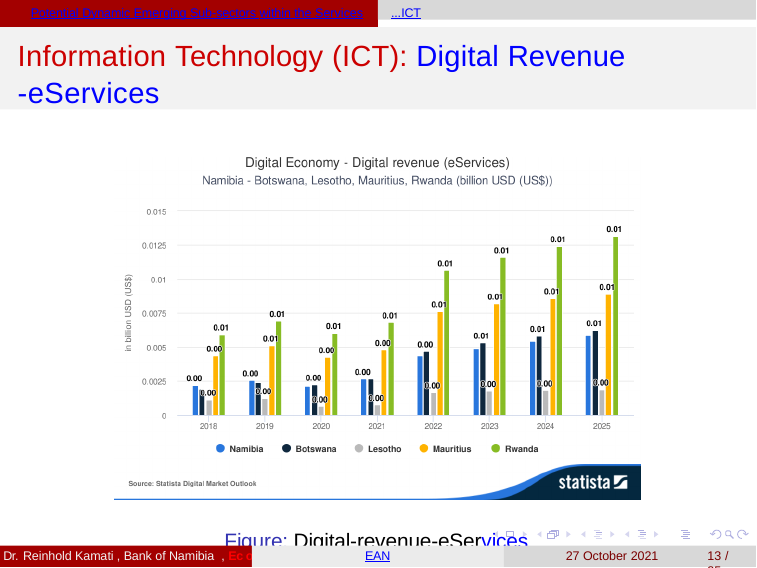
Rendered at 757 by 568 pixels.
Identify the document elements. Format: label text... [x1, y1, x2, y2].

text_box Potential Dynamic Emerging Sub-sectors within the Services [28, 2, 367, 20]
picture [114, 157, 642, 500]
text_box Information Technology (ICT): Digital Revenue -eServices [0, 27, 756, 110]
text_box Figure: Digital-revenue-eServices [222, 525, 534, 545]
text_box ...ICT [377, 0, 756, 20]
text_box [251, 545, 757, 568]
slide_number Dr. Reinhold Kamati , Bank of Namibia , Ec [1, 546, 248, 568]
